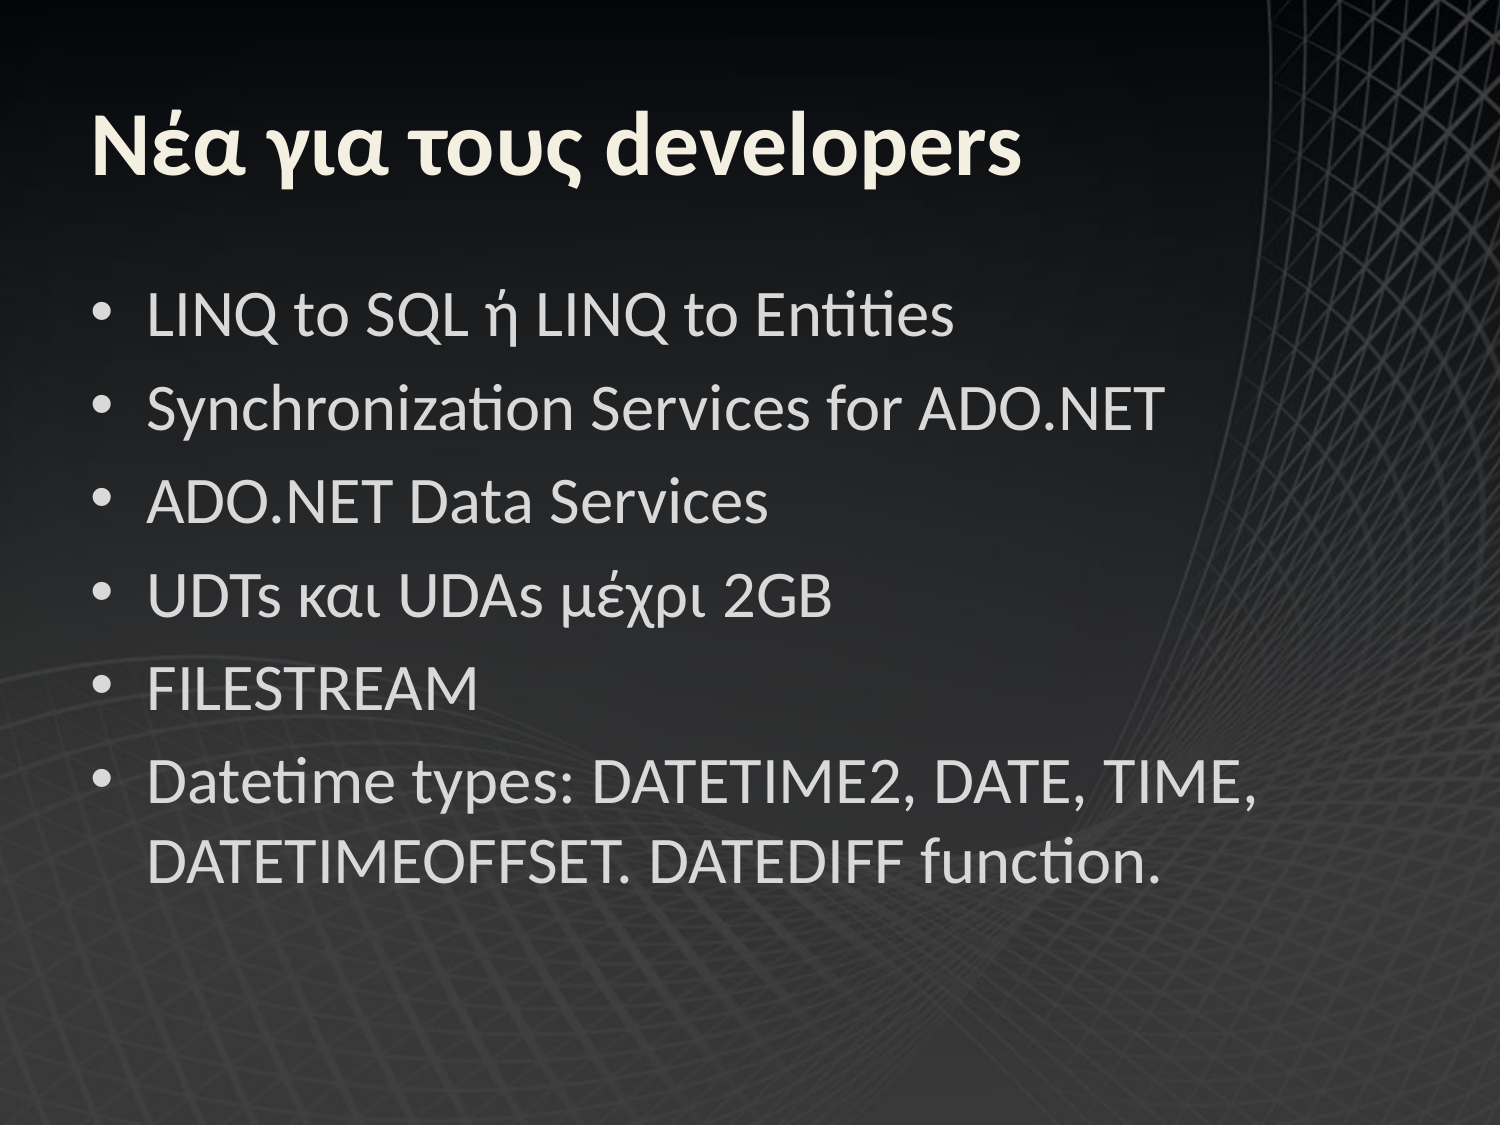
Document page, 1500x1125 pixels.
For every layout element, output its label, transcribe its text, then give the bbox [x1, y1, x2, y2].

title Νέα για τους developers [75, 45, 1425, 233]
picture [0, 0, 1500, 1125]
list LINQ to SQL ή LINQ to Entities Synchronization Services for ADO.NET ADO.NET Data Services UDTs και UDAs μέχρι 2GB FILESTREAM Datetime types: DATETIME2, DATE, TIME, DATETIMEOFFSET. DATEDIFF function. [75, 262, 1425, 1005]
